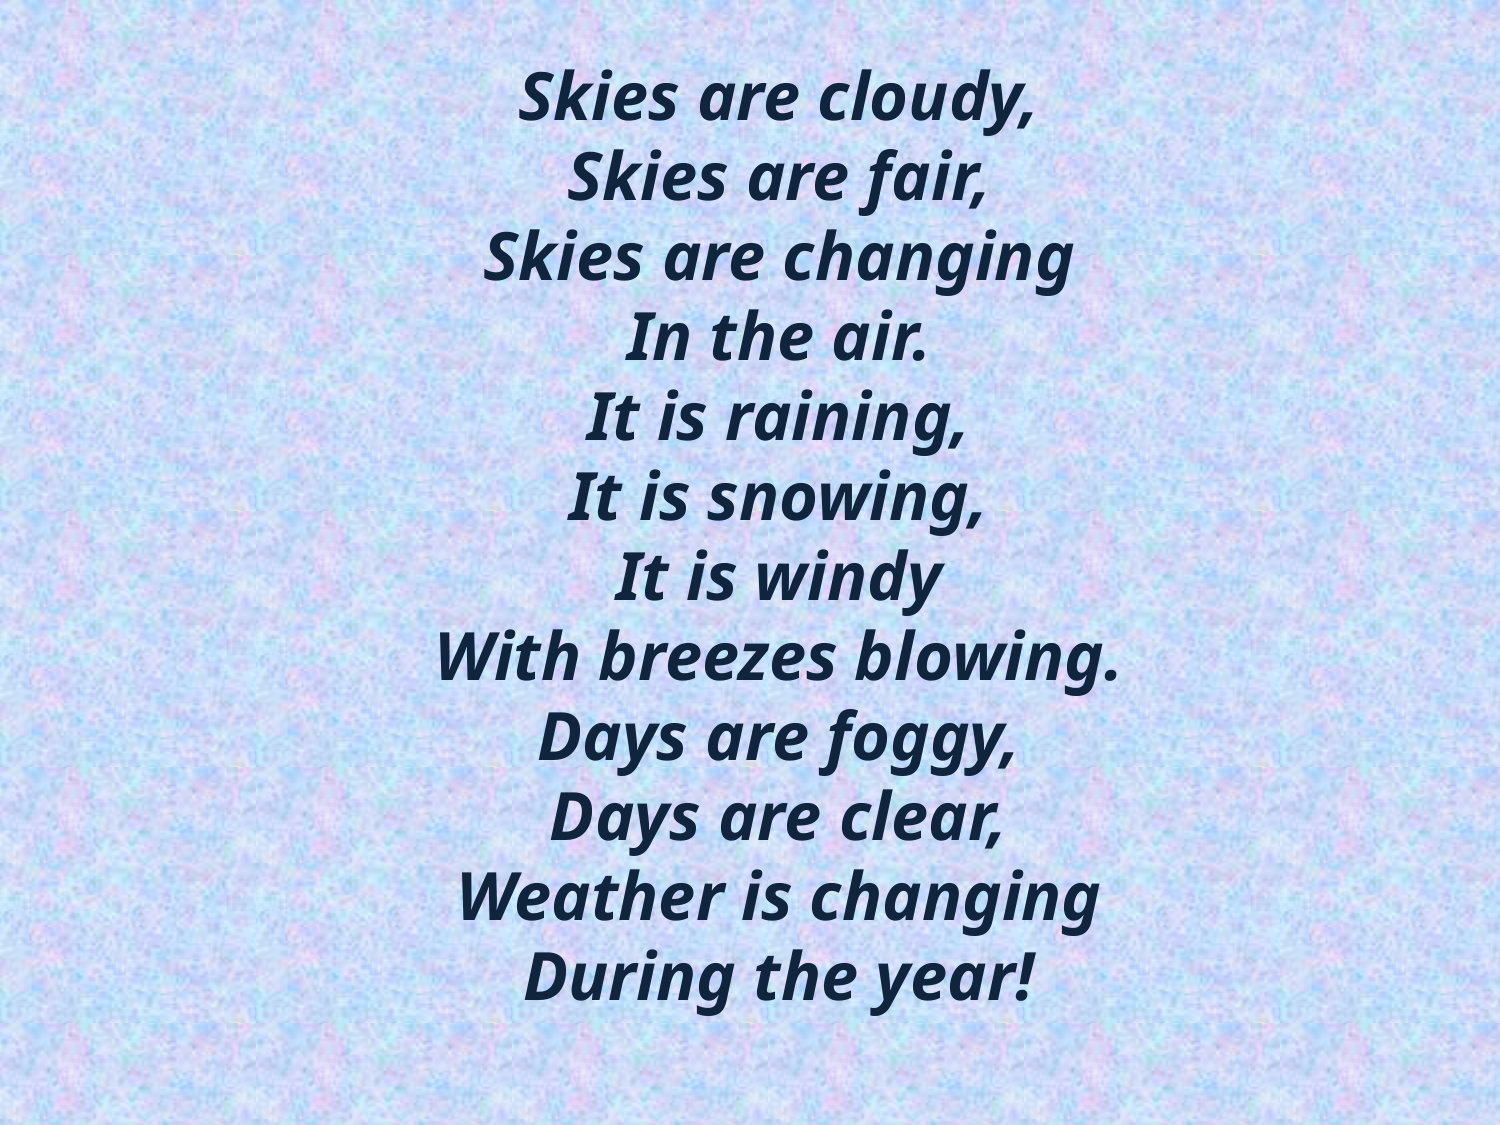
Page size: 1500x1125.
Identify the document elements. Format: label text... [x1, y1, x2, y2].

text_box Skies are cloudy, Skies are fair, Skies are changing In the air. It is raining, It is snowing, It is windy With breezes blowing. Days are foggy, Days are clear, Weather is changing During the year! [222, 46, 1336, 1067]
picture [0, 0, 1500, 1125]
